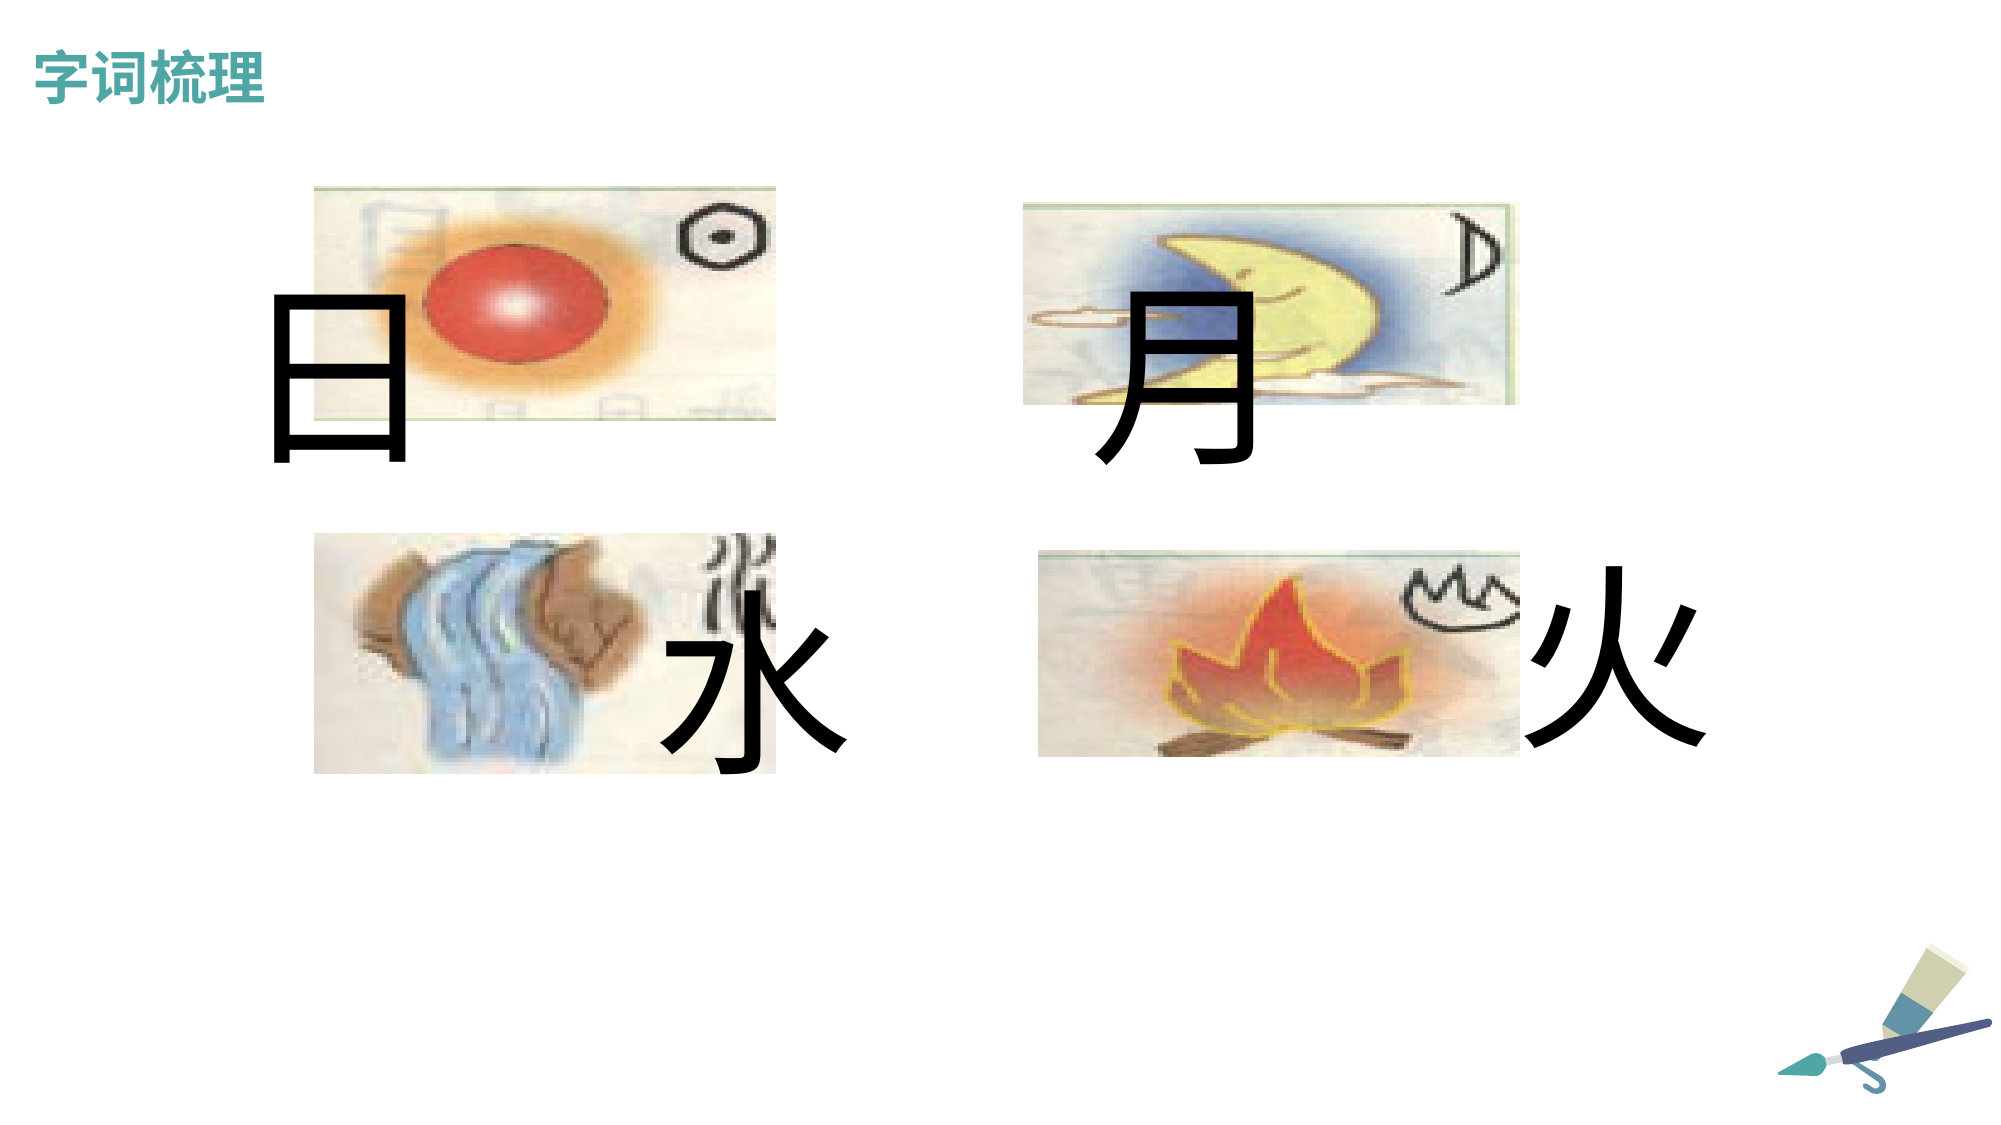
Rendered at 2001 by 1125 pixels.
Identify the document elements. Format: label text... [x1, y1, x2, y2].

text_box 日 [225, 241, 450, 497]
text_box 月 [1074, 405, 1237, 497]
text_box 水 [637, 550, 868, 806]
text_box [1811, 945, 1974, 1125]
text_box 火 [1500, 524, 1730, 780]
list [1038, 550, 1520, 757]
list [314, 186, 776, 421]
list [314, 533, 776, 774]
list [1023, 201, 1520, 405]
text_box 字词梳理 [17, 34, 281, 119]
